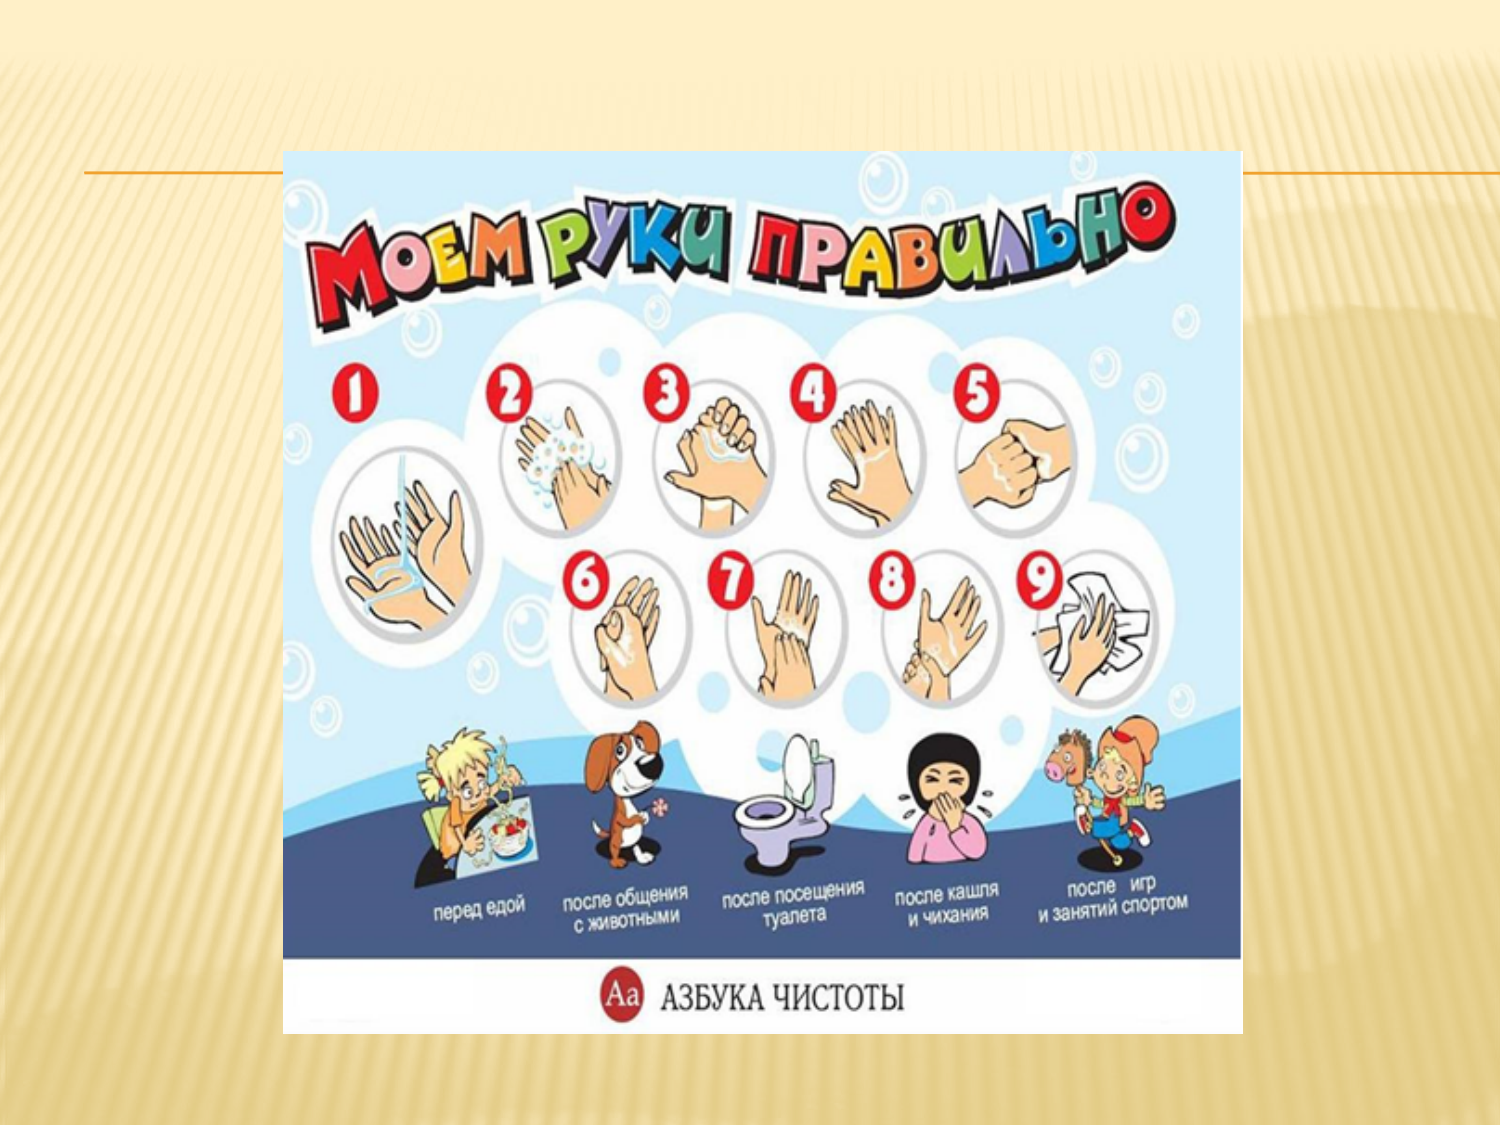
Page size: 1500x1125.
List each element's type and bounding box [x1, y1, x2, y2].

list [283, 151, 1243, 1035]
